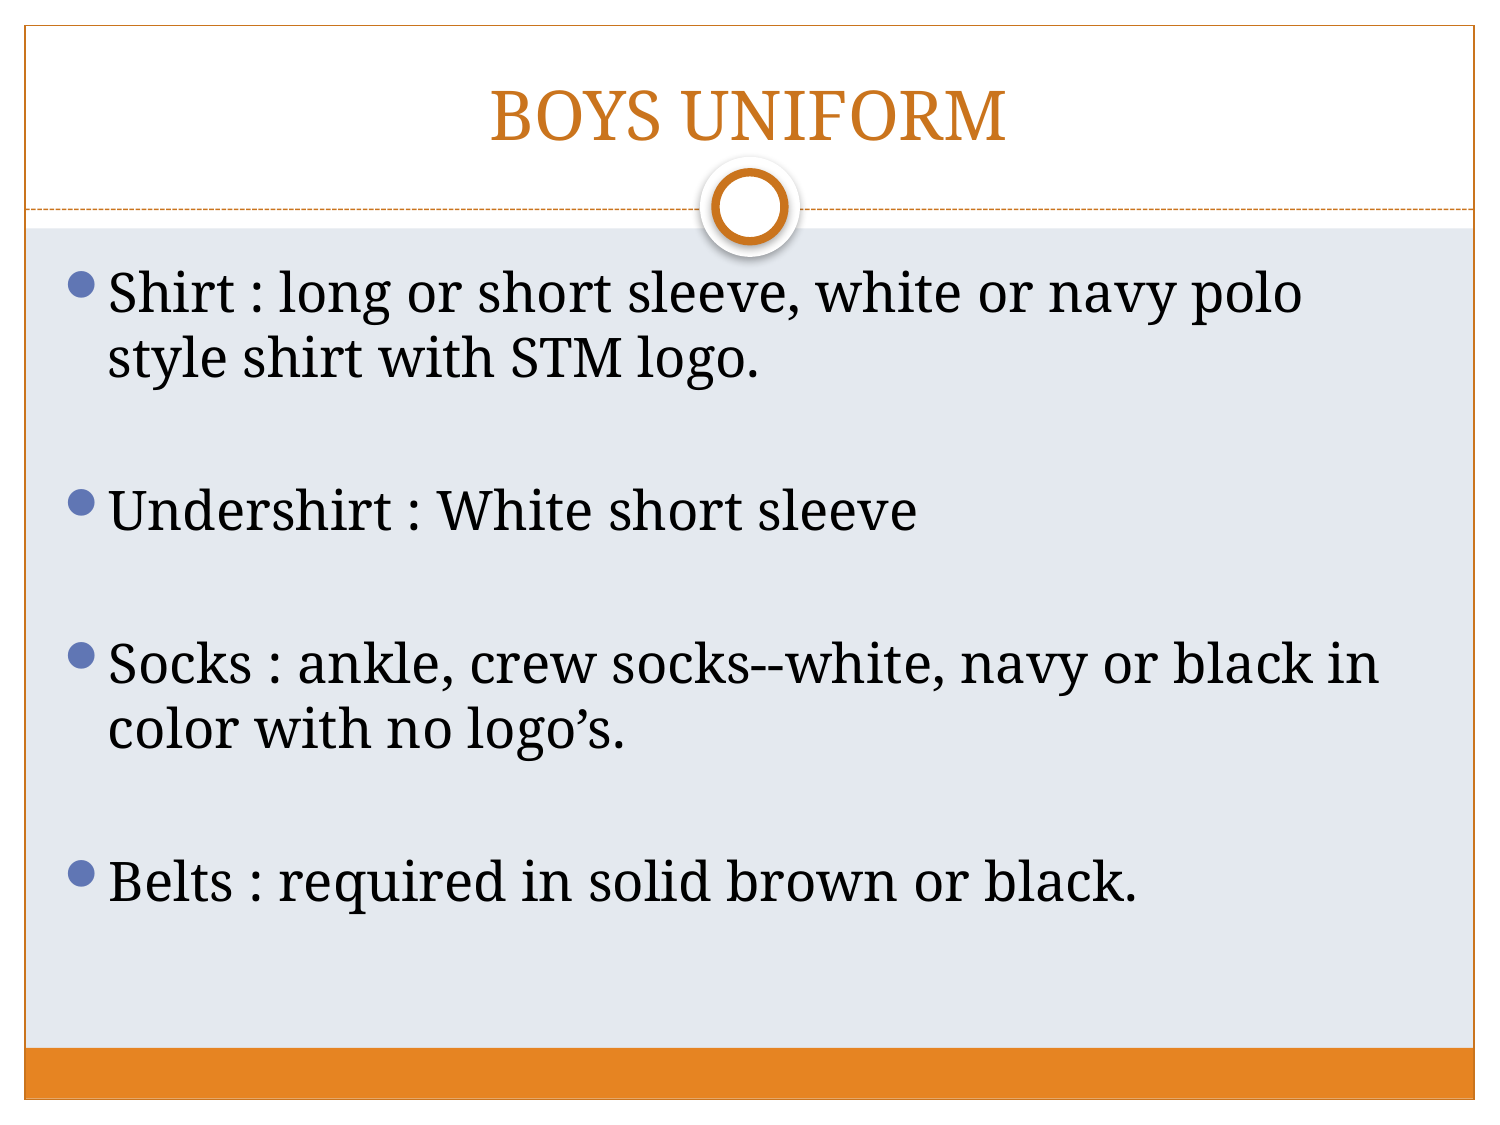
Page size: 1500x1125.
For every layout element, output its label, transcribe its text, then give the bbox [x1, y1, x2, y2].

list Shirt : long or short sleeve, white or navy polo style shirt with STM logo. Undershirt : White short sleeve Socks : ankle, crew socks--white, navy or black in color with no logo’s. Belts : required in solid brown or black. [49, 250, 1445, 1001]
title BOYS UNIFORM [49, 37, 1450, 162]
